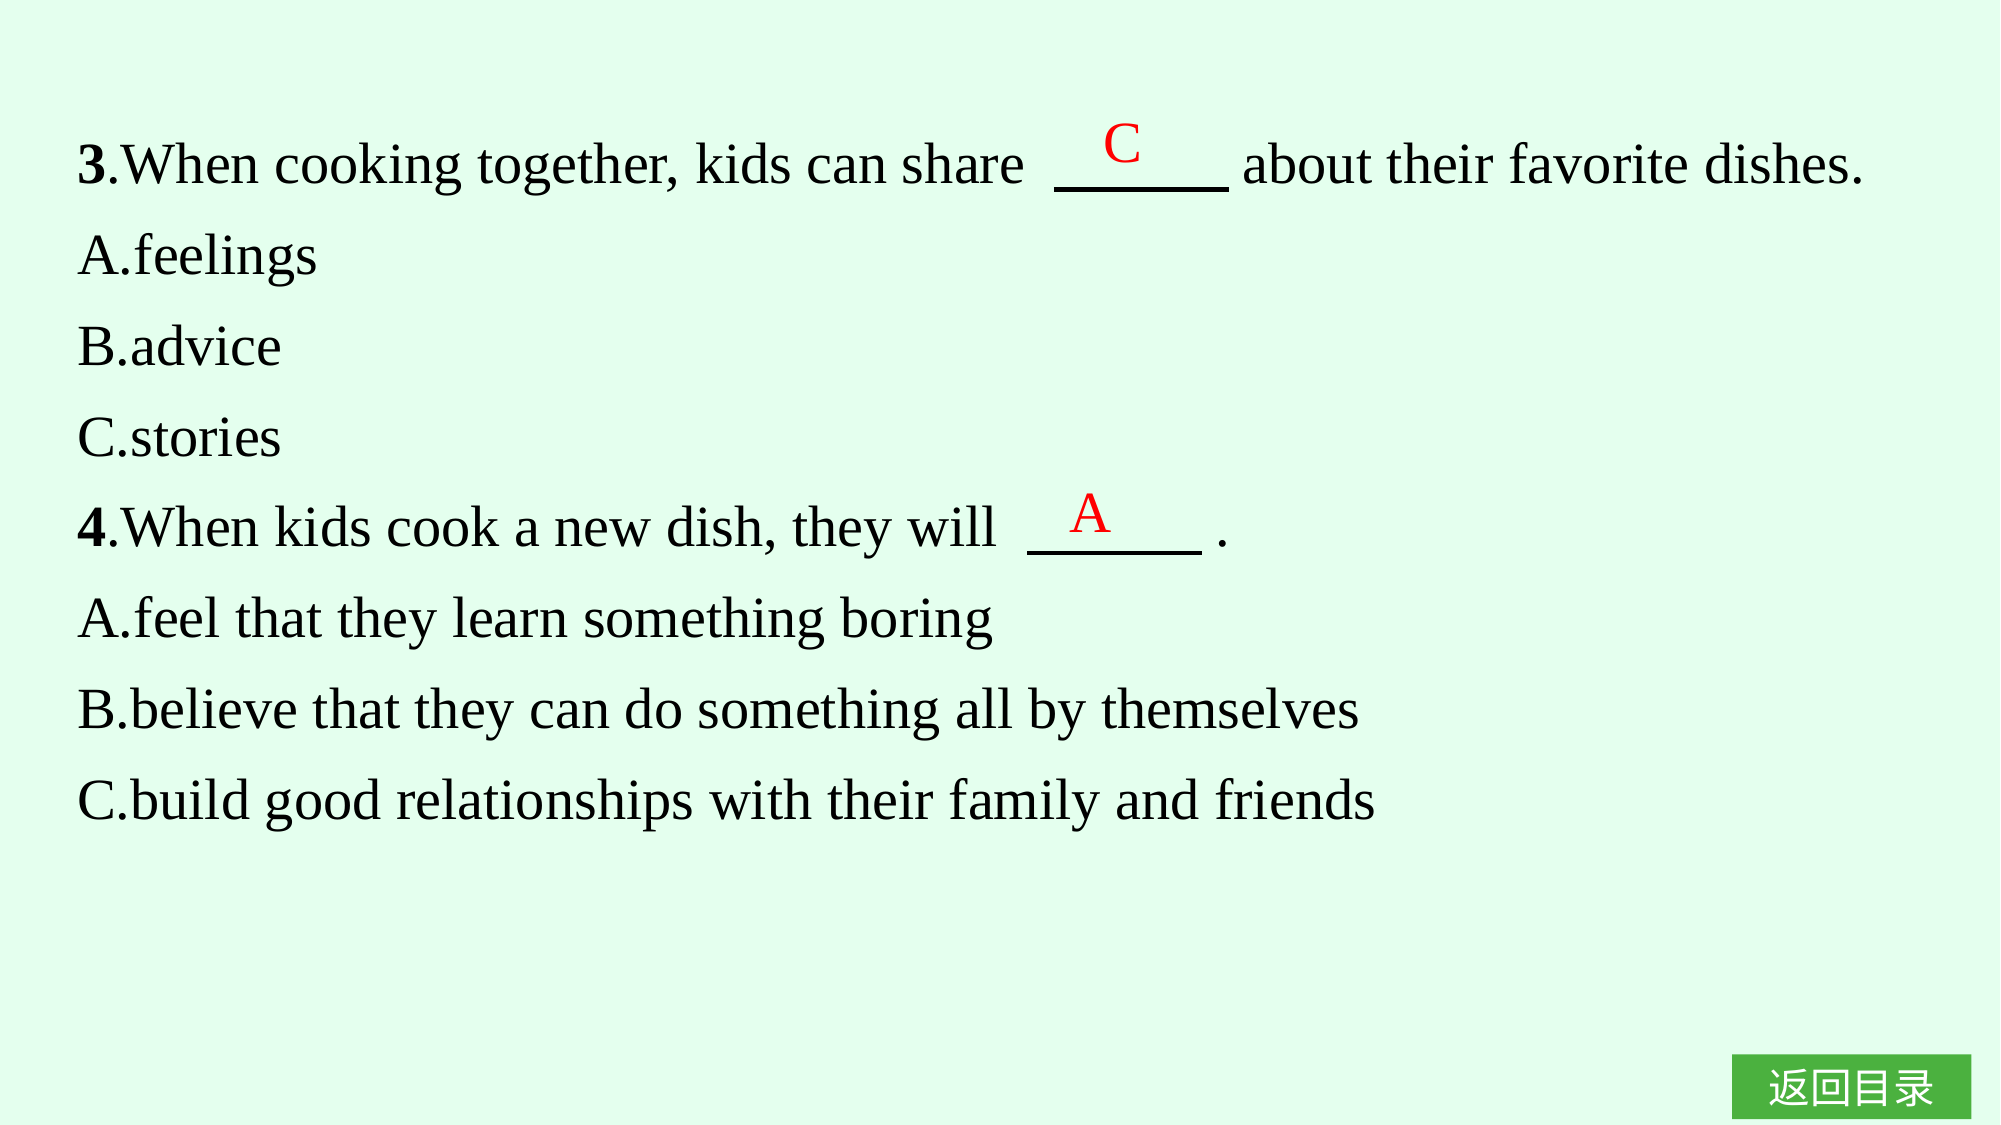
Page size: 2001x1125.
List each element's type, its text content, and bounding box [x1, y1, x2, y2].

text_box 3.When cooking together, kids can share about their favorite dishes. A.feelings B.advice C.stories 4.When kids cook a new dish, they will . A.feel that they learn something boring B.believe that they can do something all by themselves C.build good relationships with their family and friends [62, 96, 1938, 839]
text_box C [1089, 96, 1158, 182]
text_box A [1054, 466, 1127, 552]
